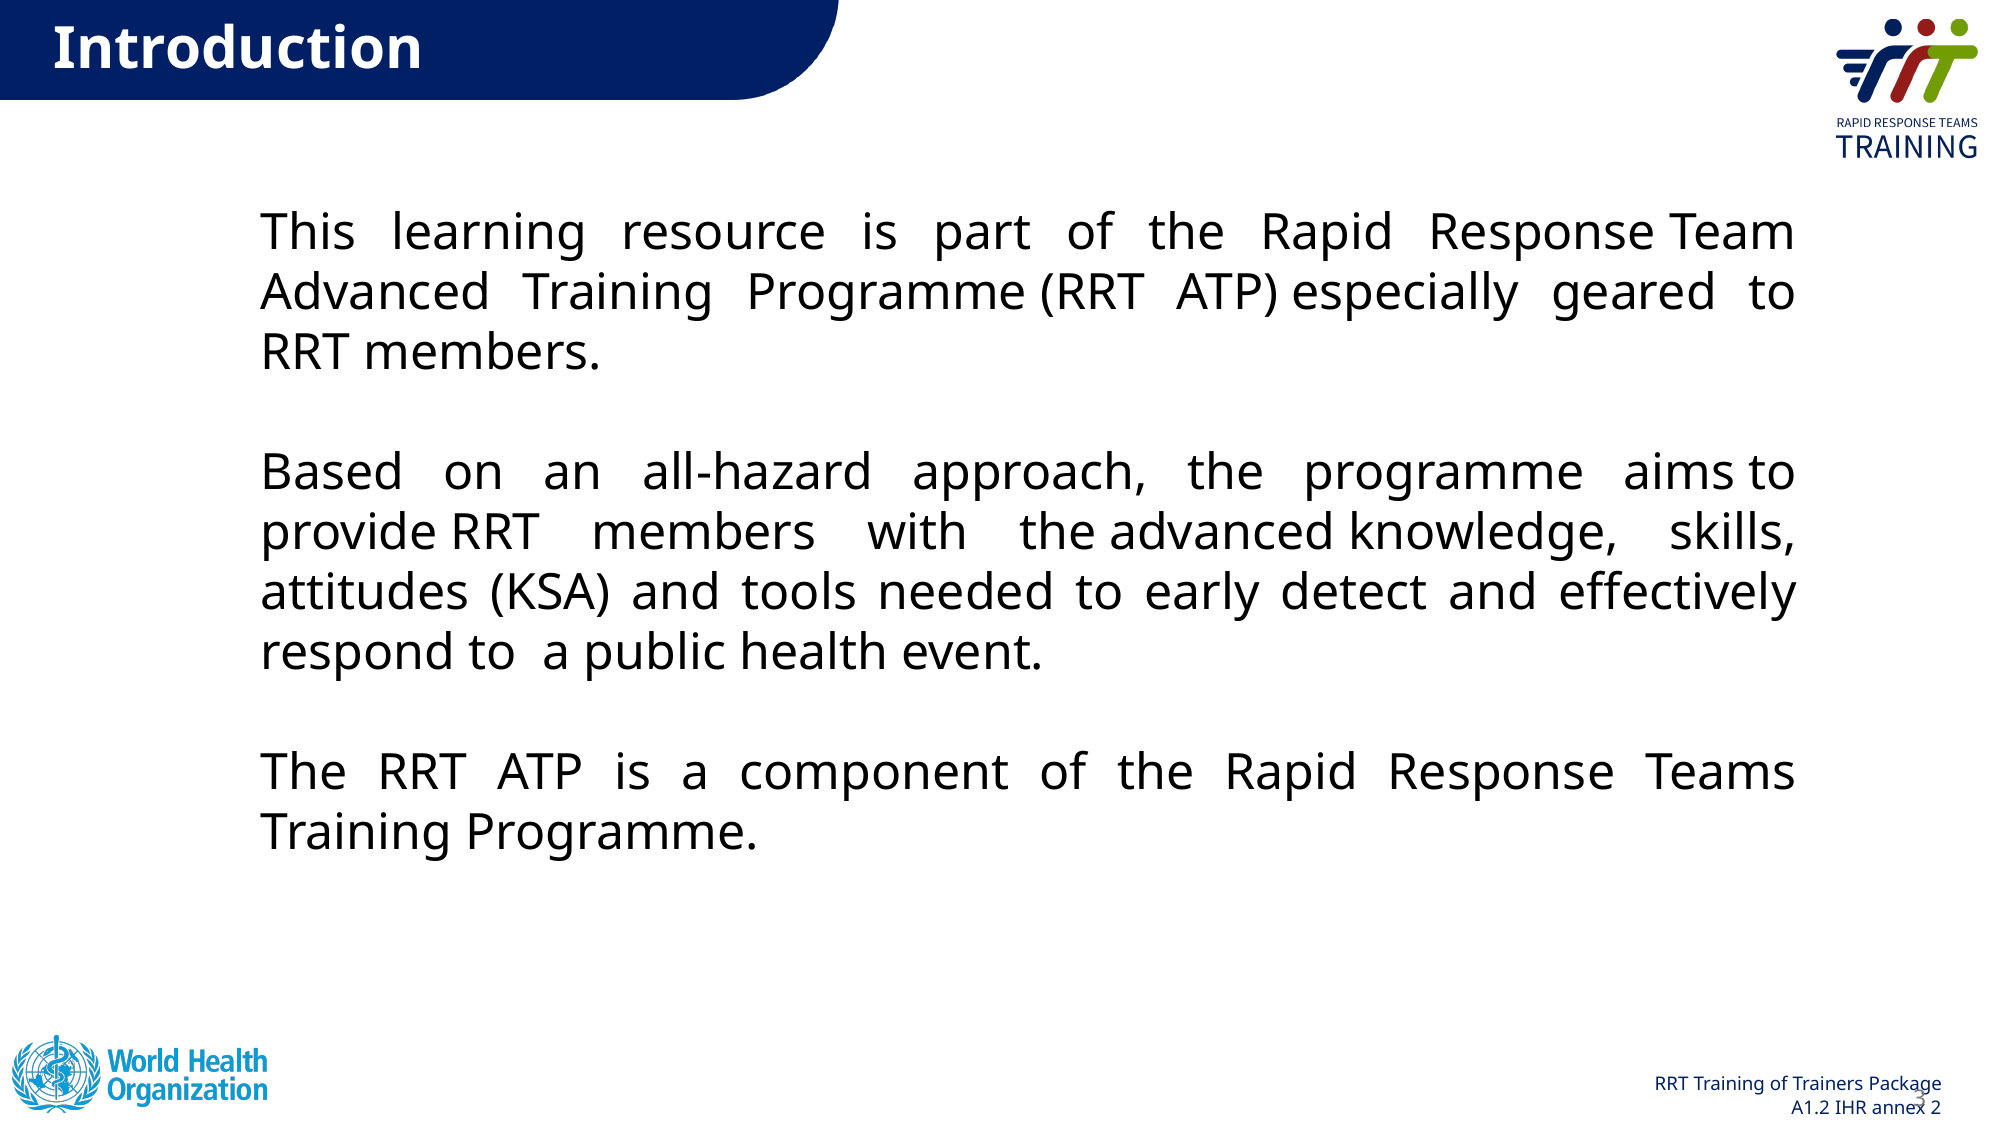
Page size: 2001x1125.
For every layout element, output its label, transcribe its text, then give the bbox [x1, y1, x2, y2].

picture [1835, 19, 1978, 167]
text_box This learning resource is part of the Rapid Response Team Advanced Training Programme (RRT ATP) especially geared to RRT members. Based on an all-hazard approach, the programme aims to provide RRT members with the advanced knowledge, skills, attitudes (KSA) and tools needed to early detect and effectively respond to a public health event. The RRT ATP is a component of the Rapid Response Teams Training Programme. [253, 192, 1805, 868]
picture [58, 1050, 64, 1058]
title Introduction [53, 10, 640, 82]
picture [12, 1083, 48, 1113]
picture [0, 0, 839, 100]
picture [12, 1035, 267, 1113]
